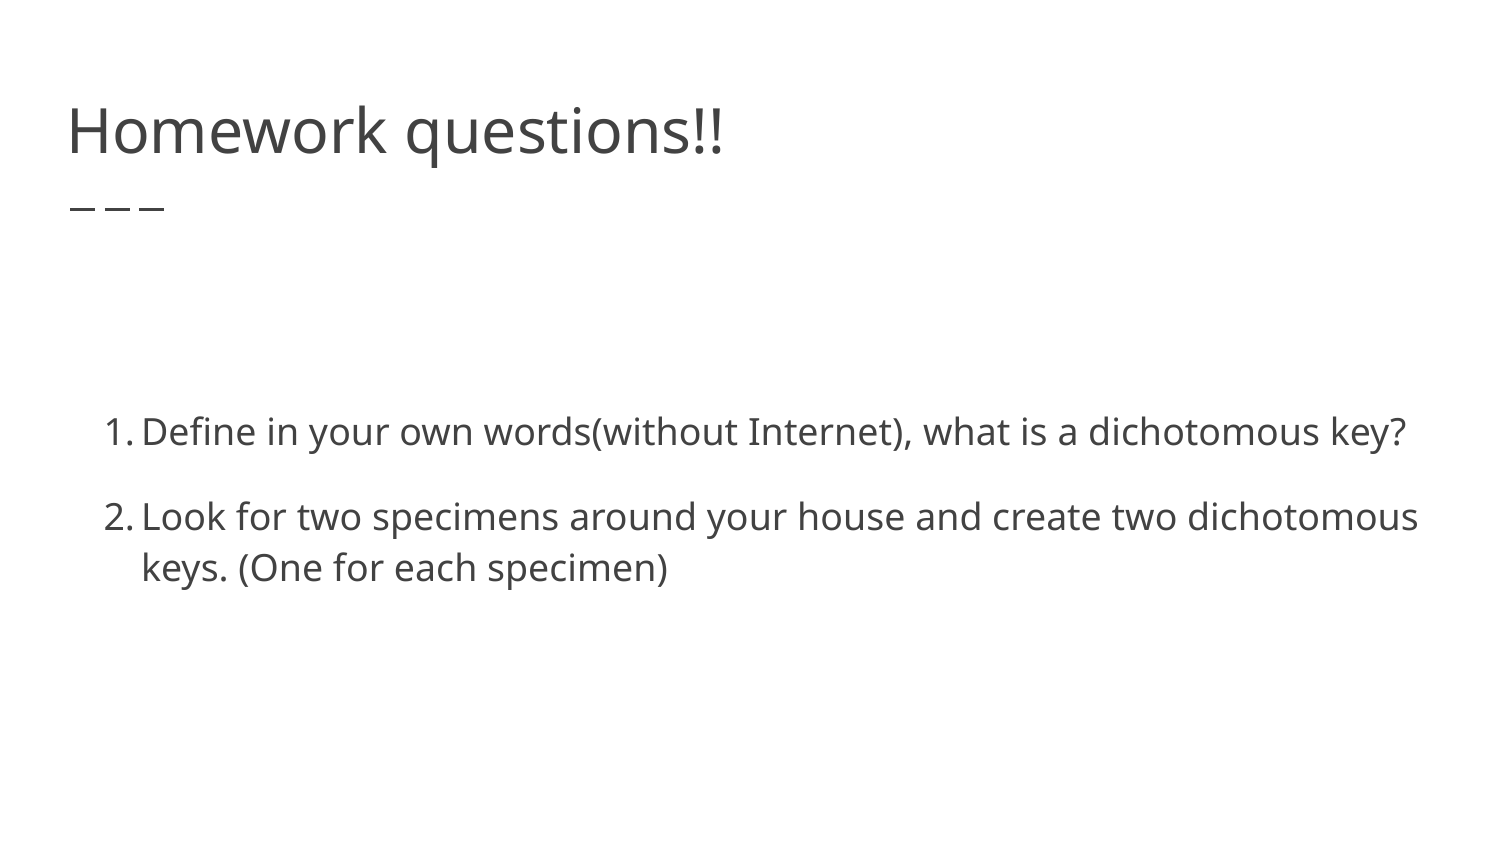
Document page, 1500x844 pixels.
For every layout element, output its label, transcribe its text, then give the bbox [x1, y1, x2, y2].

title Homework questions!! [51, 61, 1449, 182]
list Define in your own words(without Internet), what is a dichotomous key? Look for two specimens around your house and create two dichotomous keys. (One for each specimen) [51, 240, 1449, 750]
